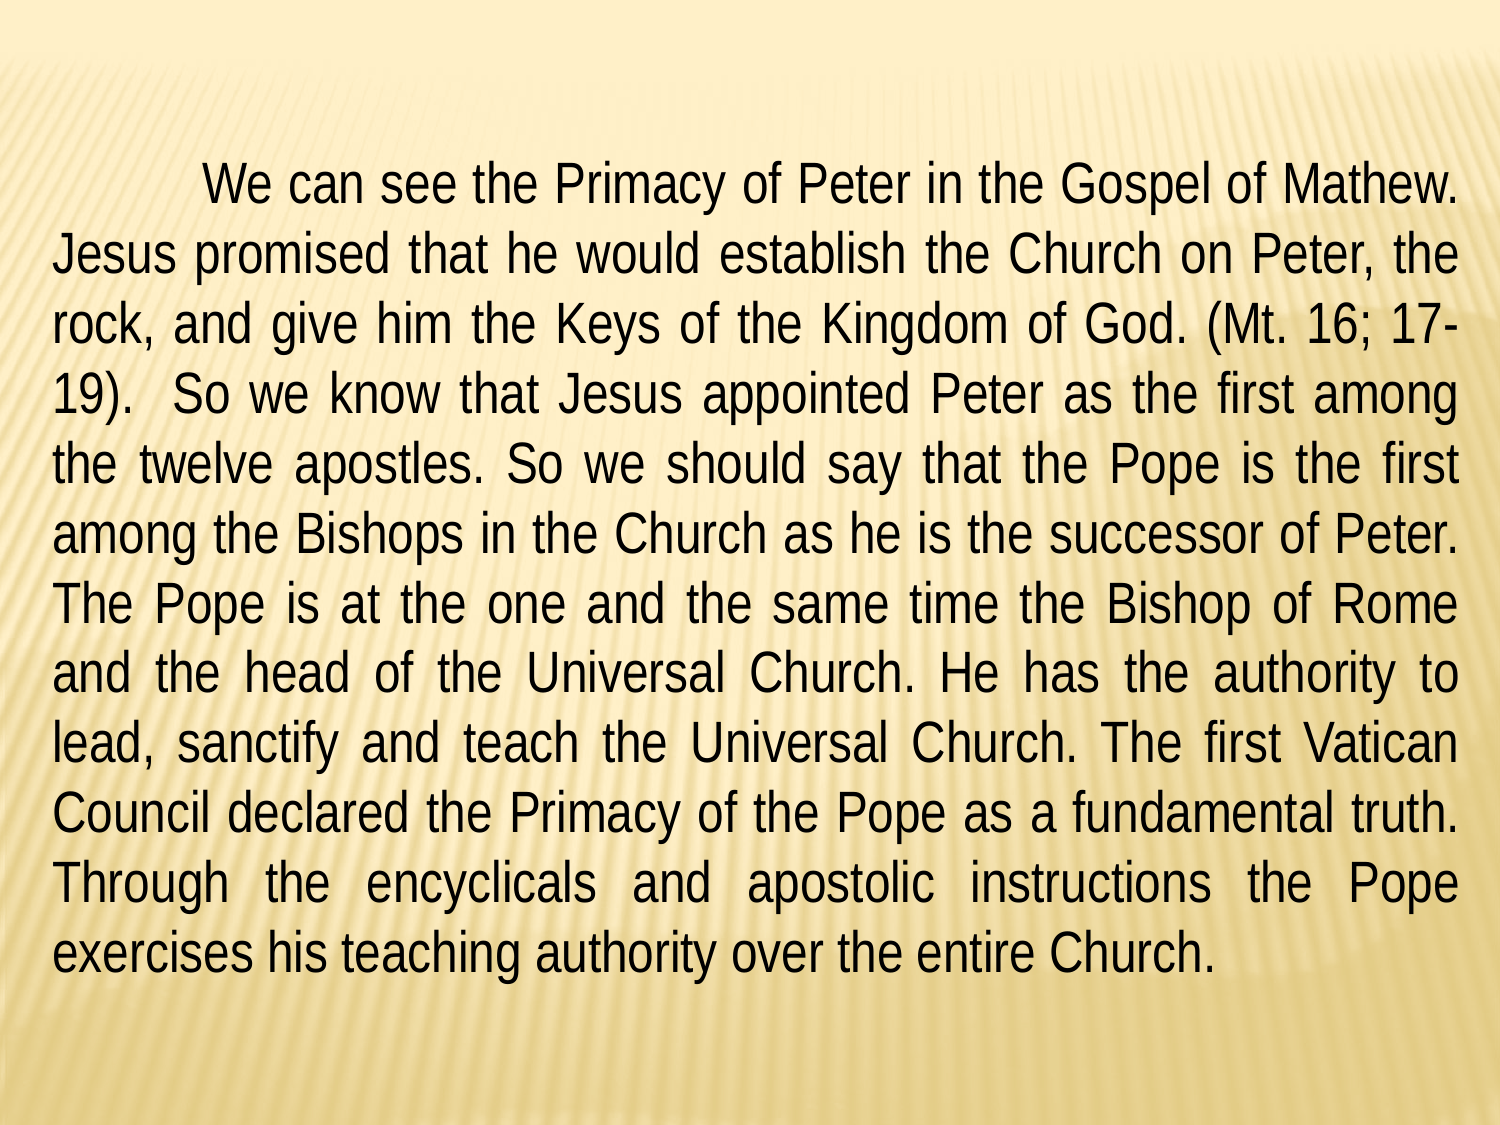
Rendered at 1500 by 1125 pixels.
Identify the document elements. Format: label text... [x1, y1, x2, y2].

text_box We can see the Primacy of Peter in the Gospel of Mathew. Jesus promised that he would establish the Church on Peter, the rock, and give him the Keys of the Kingdom of God. (Mt. 16; 17-19). So we know that Jesus appointed Peter as the first among the twelve apostles. So we should say that the Pope is the first among the Bishops in the Church as he is the successor of Peter. The Pope is at the one and the same time the Bishop of Rome and the head of the Universal Church. He has the authority to lead, sanctify and teach the Universal Church. The first Vatican Council declared the Primacy of the Pope as a fundamental truth. Through the encyclicals and apostolic instructions the Pope exercises his teaching authority over the entire Church. [37, 137, 1475, 992]
